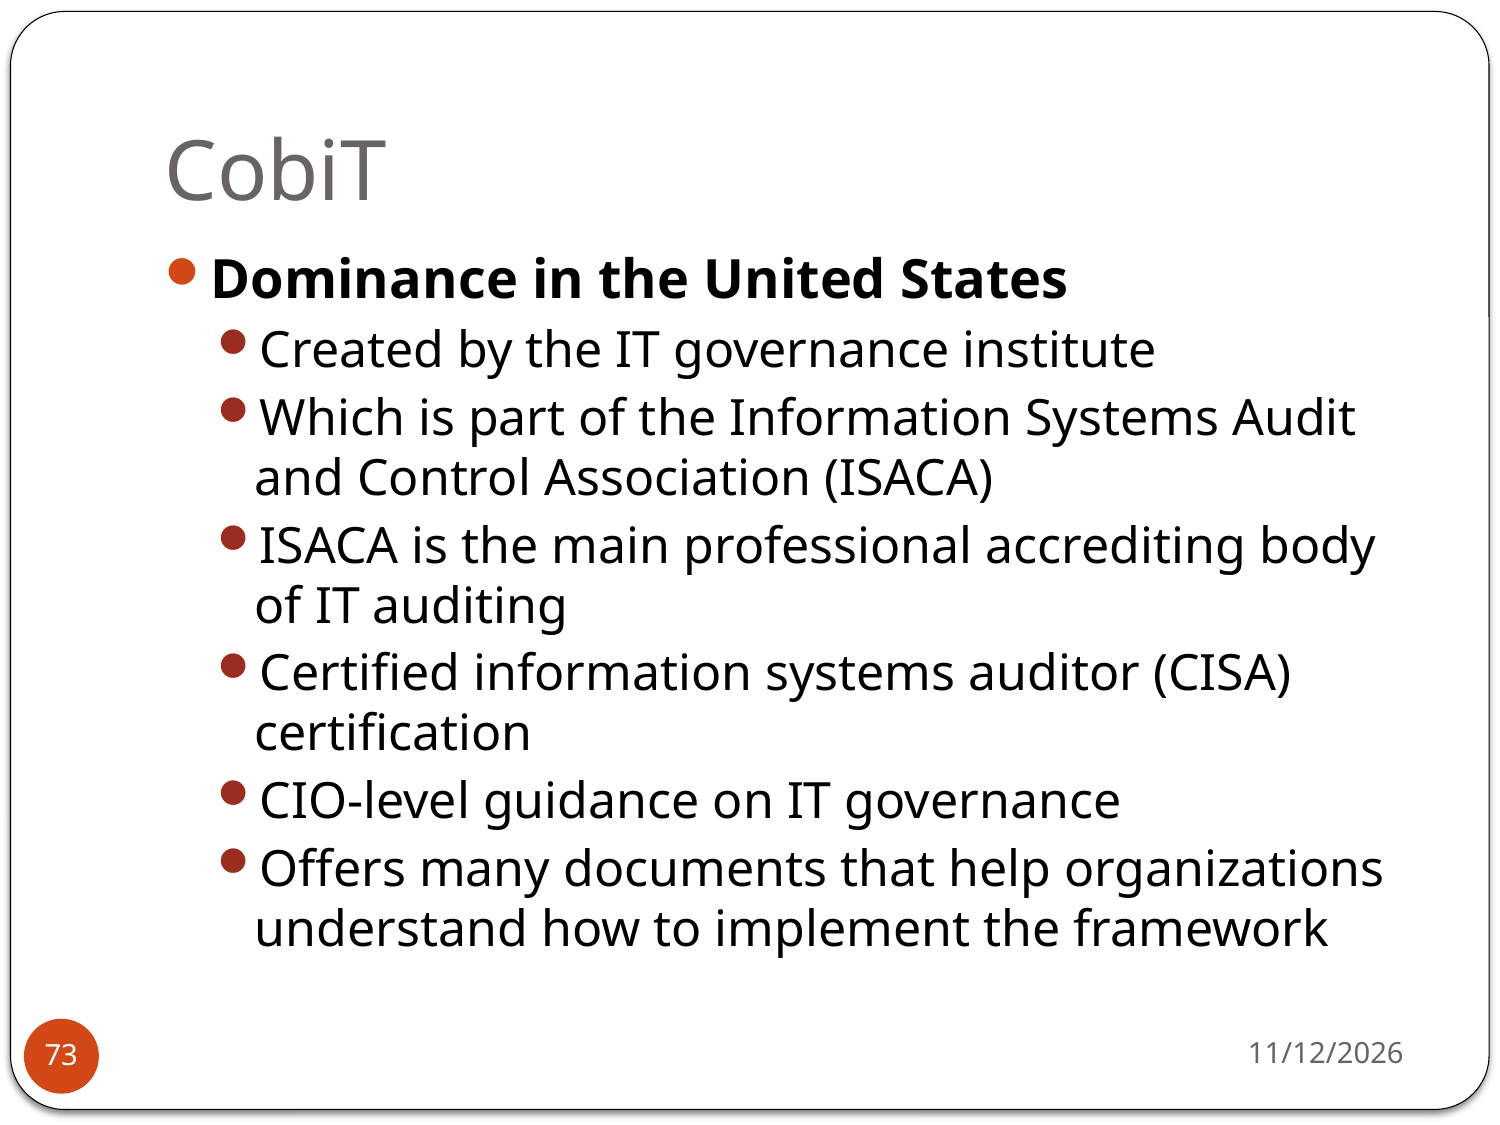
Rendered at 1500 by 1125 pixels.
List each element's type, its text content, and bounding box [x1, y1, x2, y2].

title CobiT [150, 45, 1425, 233]
slide_number 73 [23, 1018, 99, 1094]
list Dominance in the United States Created by the IT governance institute Which is part of the Information Systems Audit and Control Association (ISACA) ISACA is the main professional accrediting body of IT auditing Certified information systems auditor (CISA) certification CIO-level guidance on IT governance Offers many documents that help organizations understand how to implement the framework [150, 237, 1425, 988]
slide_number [1012, 1015, 1419, 1094]
